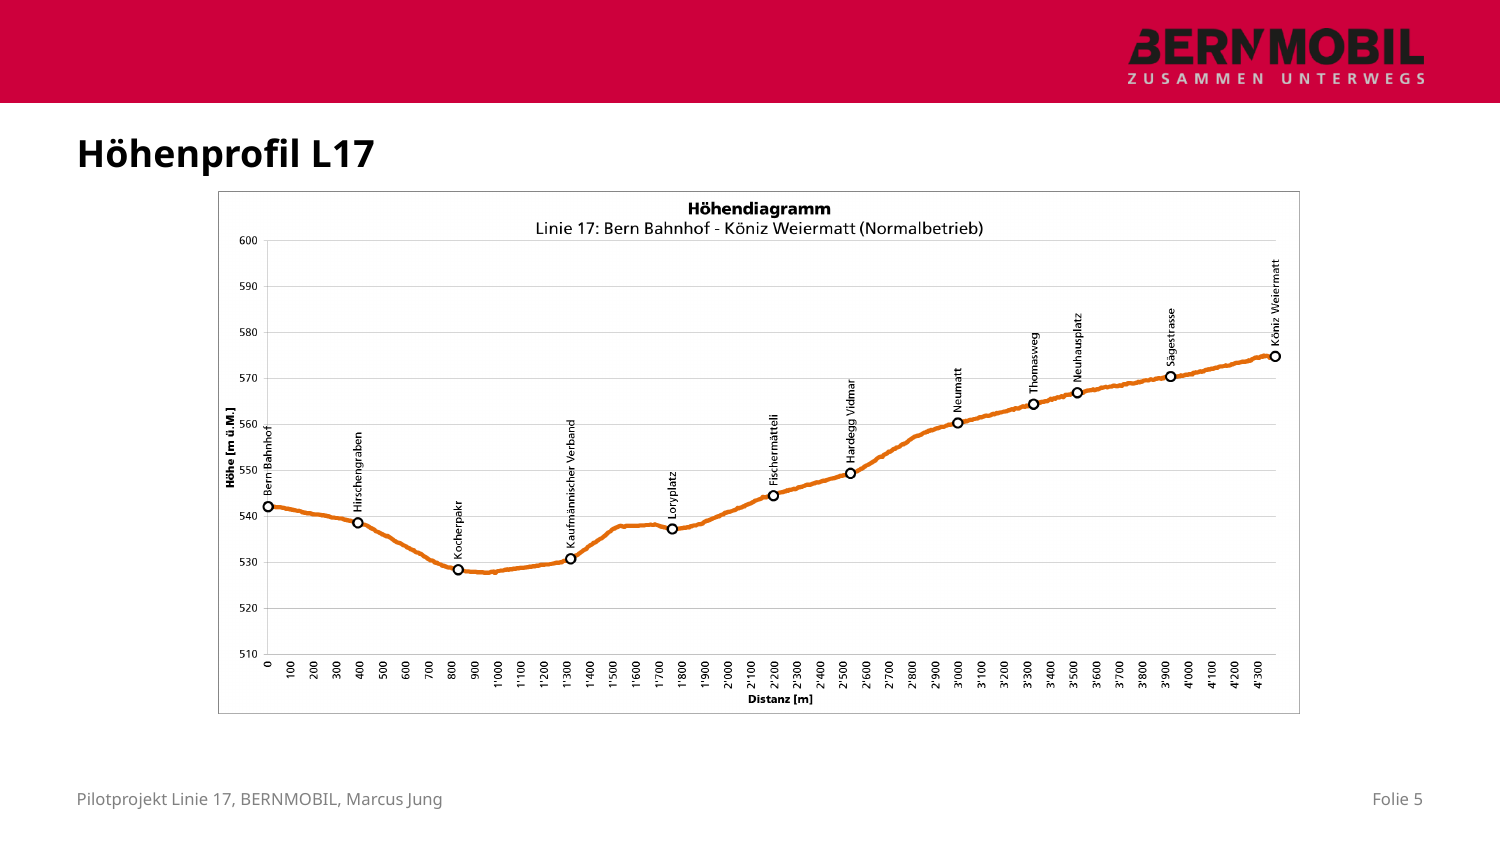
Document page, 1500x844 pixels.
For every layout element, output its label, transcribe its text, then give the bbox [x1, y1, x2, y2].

footer Pilotprojekt Linie 17, BERNMOBIL, Marcus Jung [76, 776, 1045, 812]
title Höhenprofil L17 [76, 129, 1424, 192]
slide_number Folie 5 [1068, 776, 1424, 812]
picture [1128, 28, 1424, 84]
picture [218, 191, 1300, 714]
